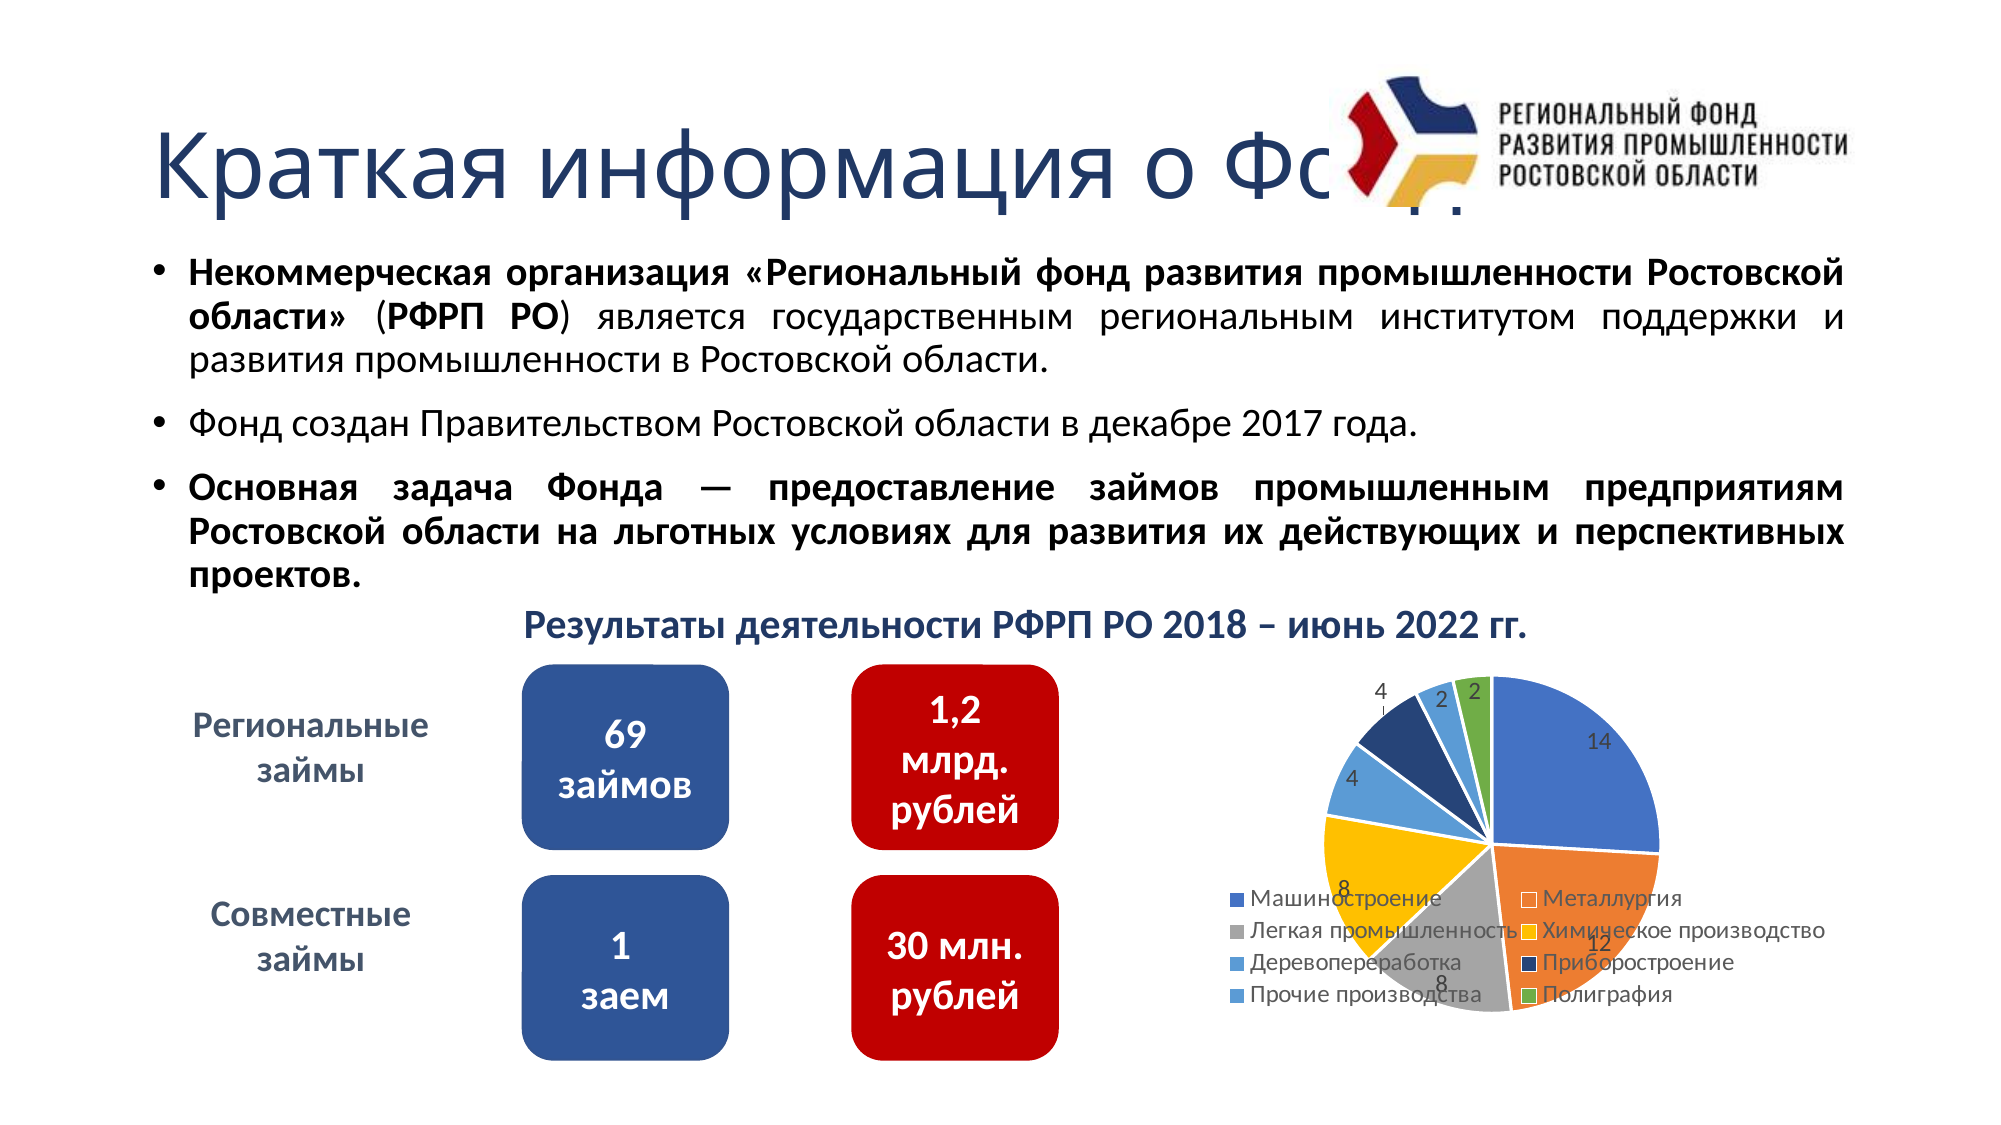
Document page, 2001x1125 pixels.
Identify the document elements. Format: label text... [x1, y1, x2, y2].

title Краткая информация о Фонде [137, 59, 1863, 243]
text_box Результаты деятельности РФРП РО 2018 – июнь 2022 гг. [190, 589, 1863, 655]
text_box 69 займов [521, 664, 730, 851]
list Некоммерческая организация «Региональный фонд развития промышленности Ростовской области» (РФРП РО) является государственным региональным институтом поддержки и развития промышленности в Ростовской области. Фонд создан Правительством Ростовской области в декабре 2017 года. Основная задача Фонда — предоставление займов промышленным предприятиям Ростовской области на льготных условиях для развития их действующих и перспективных проектов. [137, 243, 1863, 605]
text_box 1 заем [521, 875, 730, 1061]
text_box Совместные займы [176, 881, 446, 987]
chart [1127, 632, 1843, 1070]
text_box Региональные займы [176, 693, 446, 798]
picture [1329, 64, 1880, 208]
text_box 1,2 млрд. рублей [851, 664, 1059, 851]
text_box 30 млн. рублей [851, 875, 1059, 1061]
